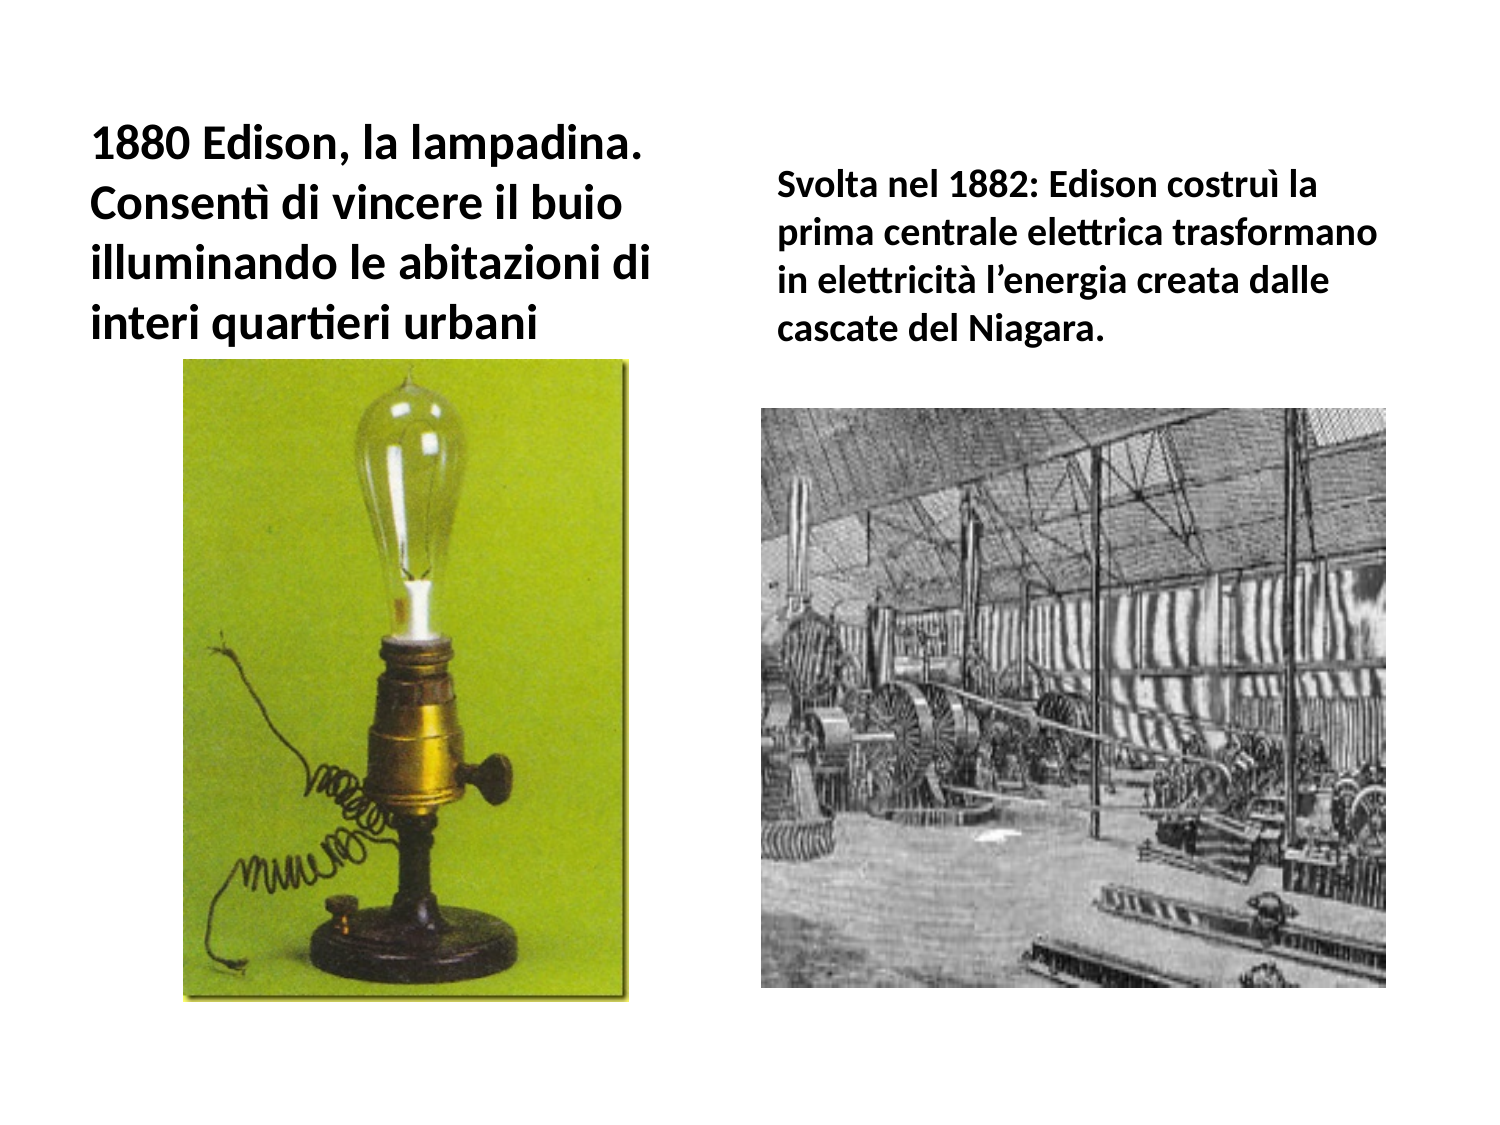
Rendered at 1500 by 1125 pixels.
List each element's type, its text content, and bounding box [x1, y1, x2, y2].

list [761, 408, 1386, 988]
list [183, 359, 630, 1003]
list Svolta nel 1882: Edison costruì la prima centrale elettrica trasformano in elettricità l’energia creata dalle cascate del Niagara. [761, 149, 1425, 357]
list 1880 Edison, la lampadina. Consentì di vincere il buio illuminando le abitazioni di interi quartieri urbani [75, 90, 738, 357]
